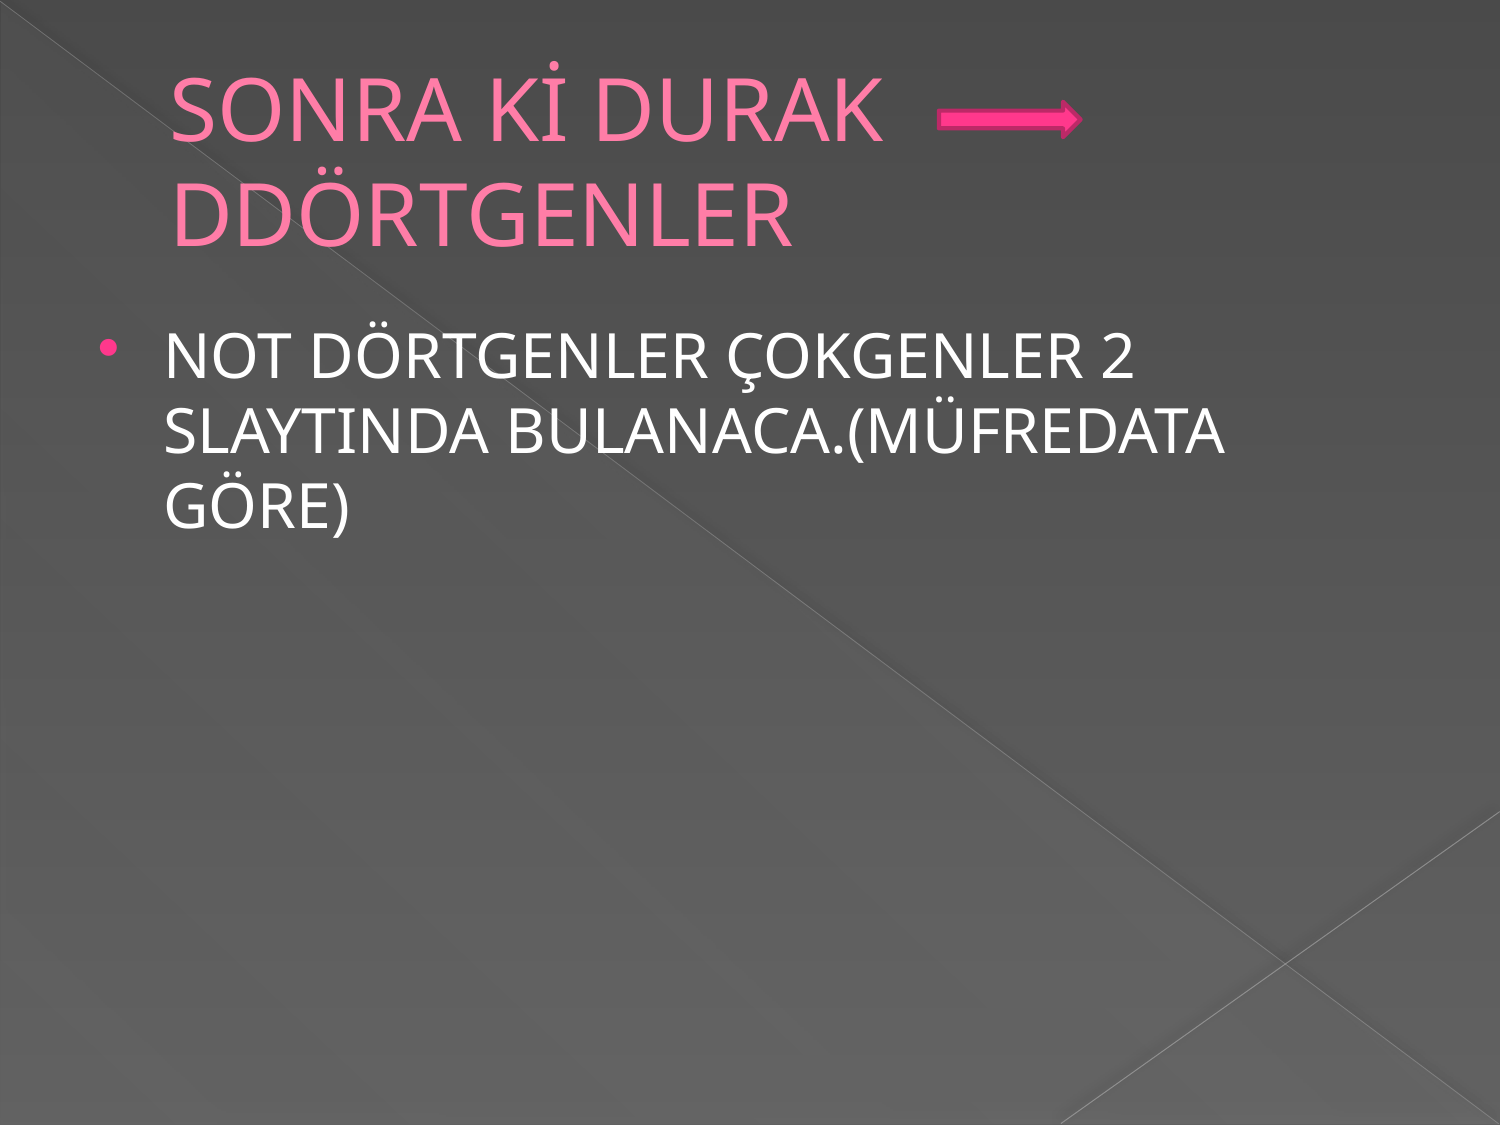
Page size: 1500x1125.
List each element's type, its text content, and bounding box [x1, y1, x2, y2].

title SONRA Kİ DURAK DDÖRTGENLER [75, 43, 1425, 274]
list NOT DÖRTGENLER ÇOKGENLER 2 SLAYTINDA BULANACA.(MÜFREDATA GÖRE) [75, 308, 1425, 1059]
text_box [936, 99, 1083, 140]
